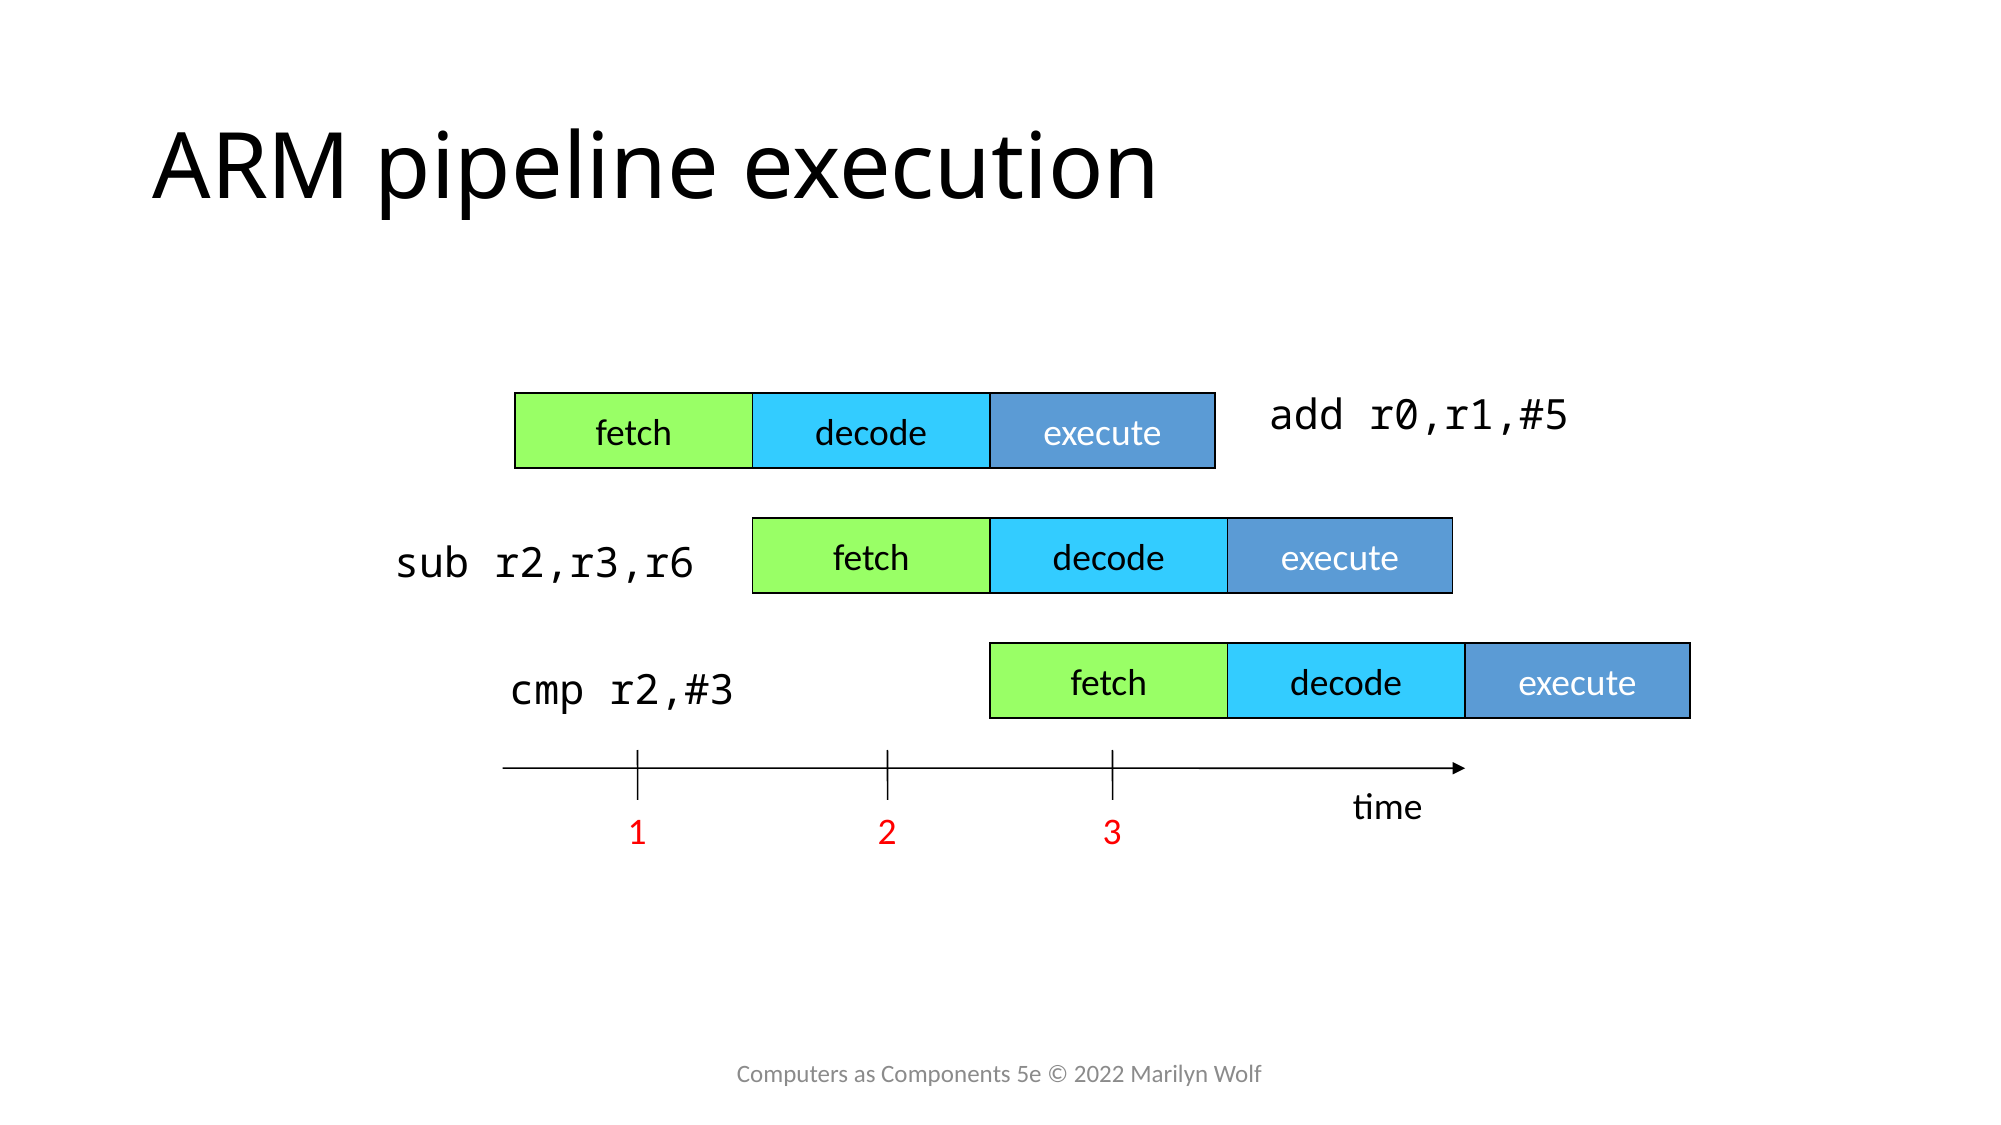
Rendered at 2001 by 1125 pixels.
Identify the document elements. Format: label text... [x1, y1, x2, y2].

text_box fetch [515, 393, 752, 469]
footer Computers as Components 5e © 2022 Marilyn Wolf [662, 1042, 1338, 1103]
text_box time [1338, 774, 1438, 835]
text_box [1227, 518, 1466, 719]
text_box [1113, 762, 1466, 775]
text_box 3 [1087, 799, 1137, 860]
text_box sub r2,r3,r6 [379, 528, 709, 593]
text_box cmp r2,#3 [494, 655, 750, 721]
title ARM pipeline execution [137, 59, 1863, 278]
text_box 2 [862, 799, 912, 860]
text_box add r0,r1,#5 [1254, 380, 1584, 446]
text_box 1 [612, 799, 662, 860]
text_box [752, 393, 990, 594]
text_box execute [1466, 643, 1690, 719]
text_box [990, 393, 1228, 719]
